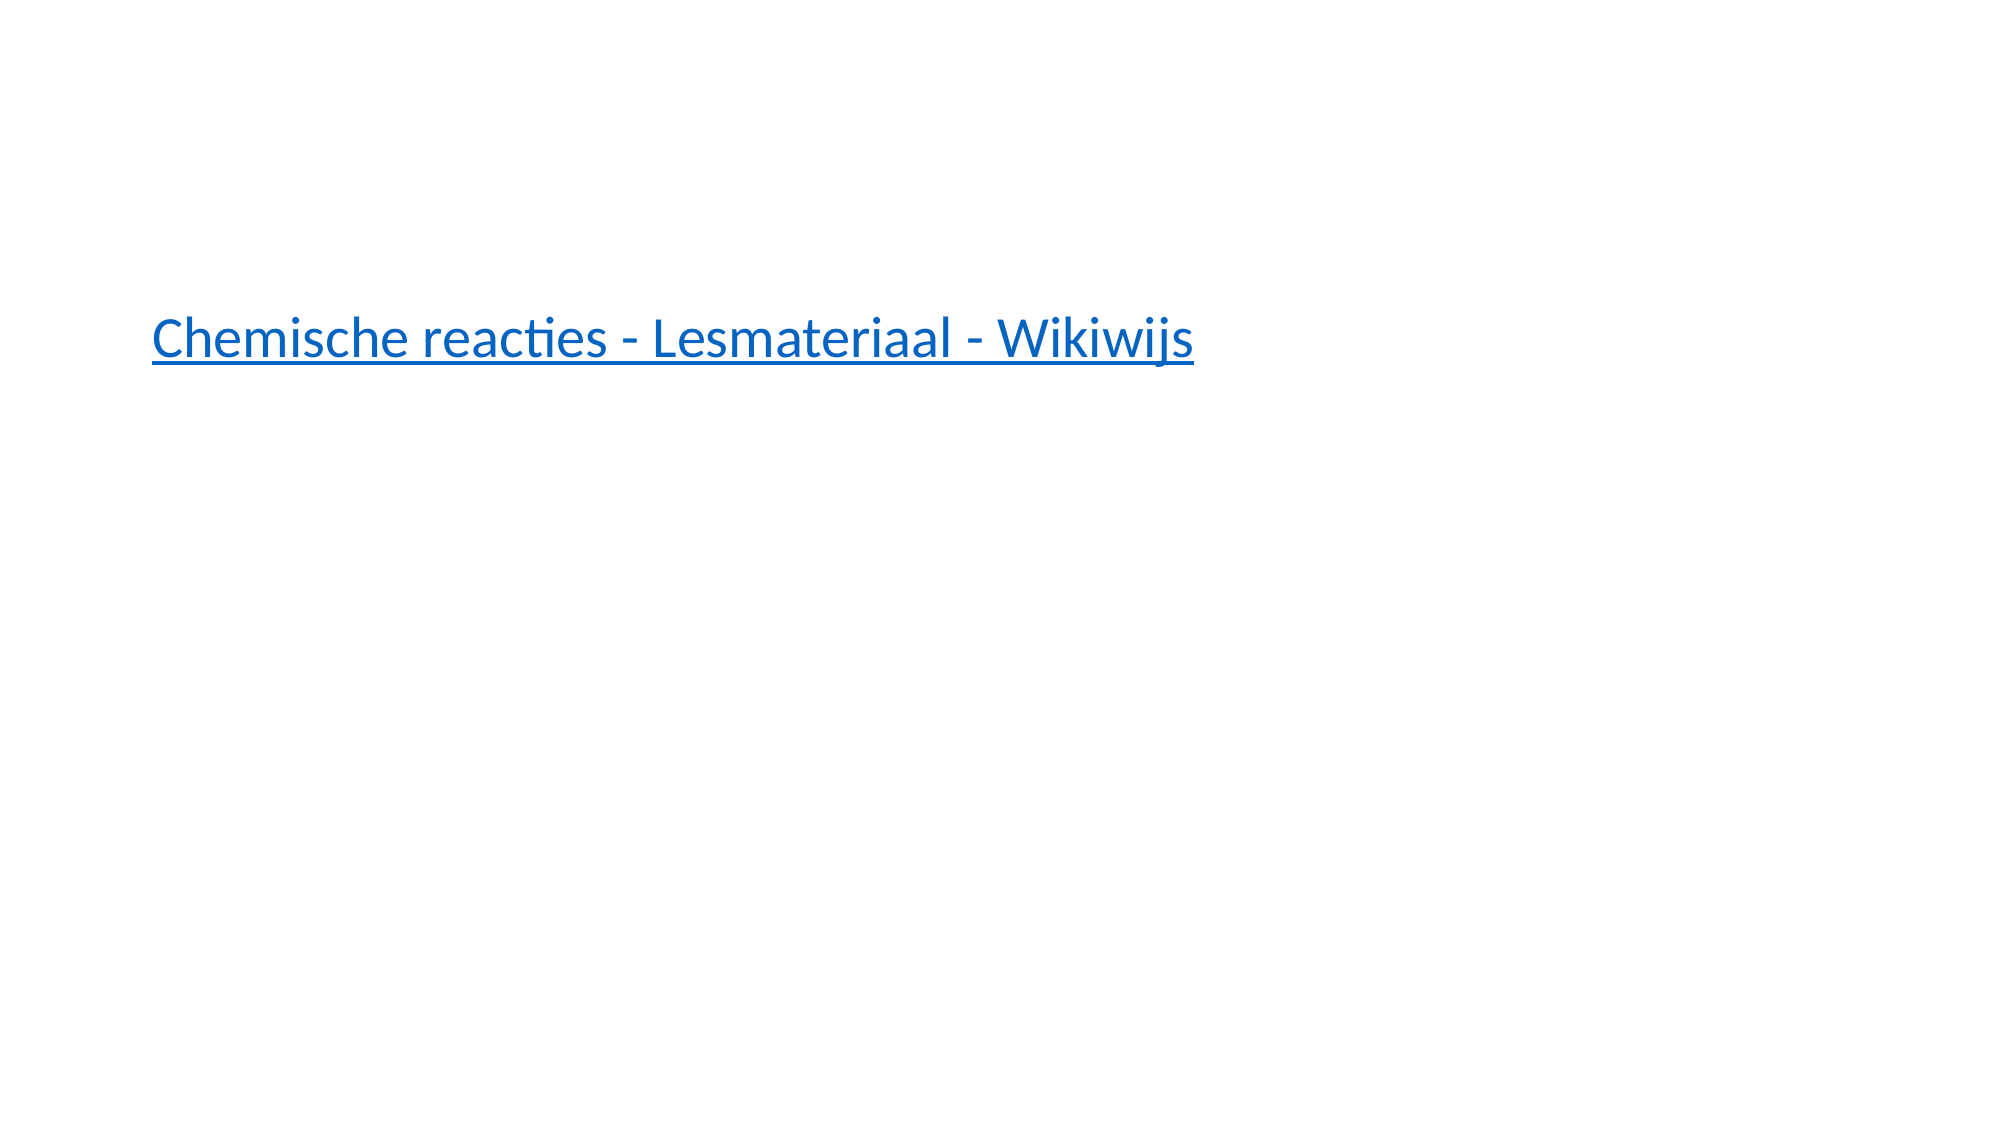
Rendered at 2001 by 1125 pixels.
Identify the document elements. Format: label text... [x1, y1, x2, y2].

list Chemische reacties - Lesmateriaal - Wikiwijs [137, 299, 1863, 1014]
